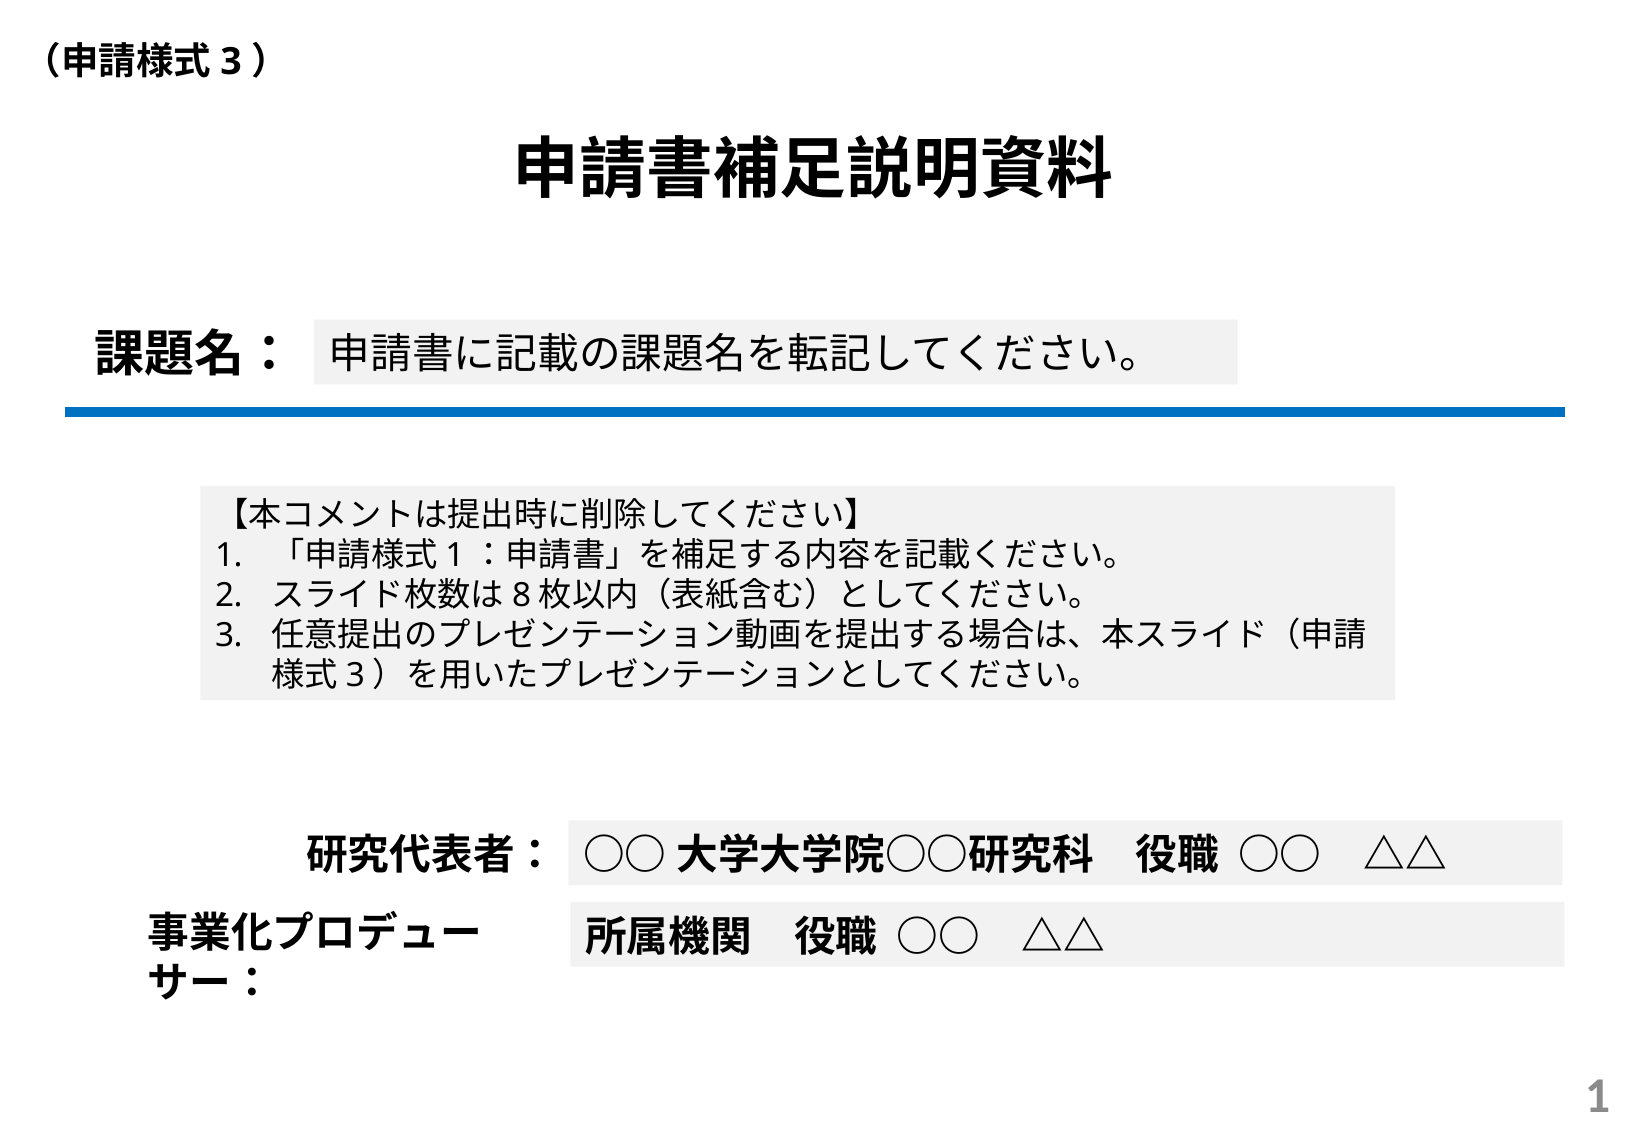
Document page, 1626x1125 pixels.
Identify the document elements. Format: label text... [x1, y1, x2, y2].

text_box ○○大学大学院○○研究科 役職 ○○ △△ [568, 820, 1563, 886]
text_box 課題名： [79, 314, 310, 390]
text_box 事業化プロデューサー： [132, 898, 572, 1014]
text_box 【本コメントは提出時に削除してください】 「申請様式1：申請書」を補足する内容を記載ください。 スライド枚数は8枚以内（表紙含む）としてください。 任意提出のプレゼンテーション動画を提出する場合は、本スライド（申請様式3）を用いたプレゼンテーションとしてください。 [200, 485, 1396, 701]
text_box 研究代表者： [291, 820, 568, 886]
text_box 所属機関 役職 ○○ △△ [570, 901, 1565, 967]
text_box （申請様式3） [9, 29, 423, 90]
slide_number 1 [1245, 1062, 1625, 1123]
text_box 申請書に記載の課題名を転記してください。 [313, 319, 1238, 385]
text_box 申請書補足説明資料 [498, 118, 1129, 214]
